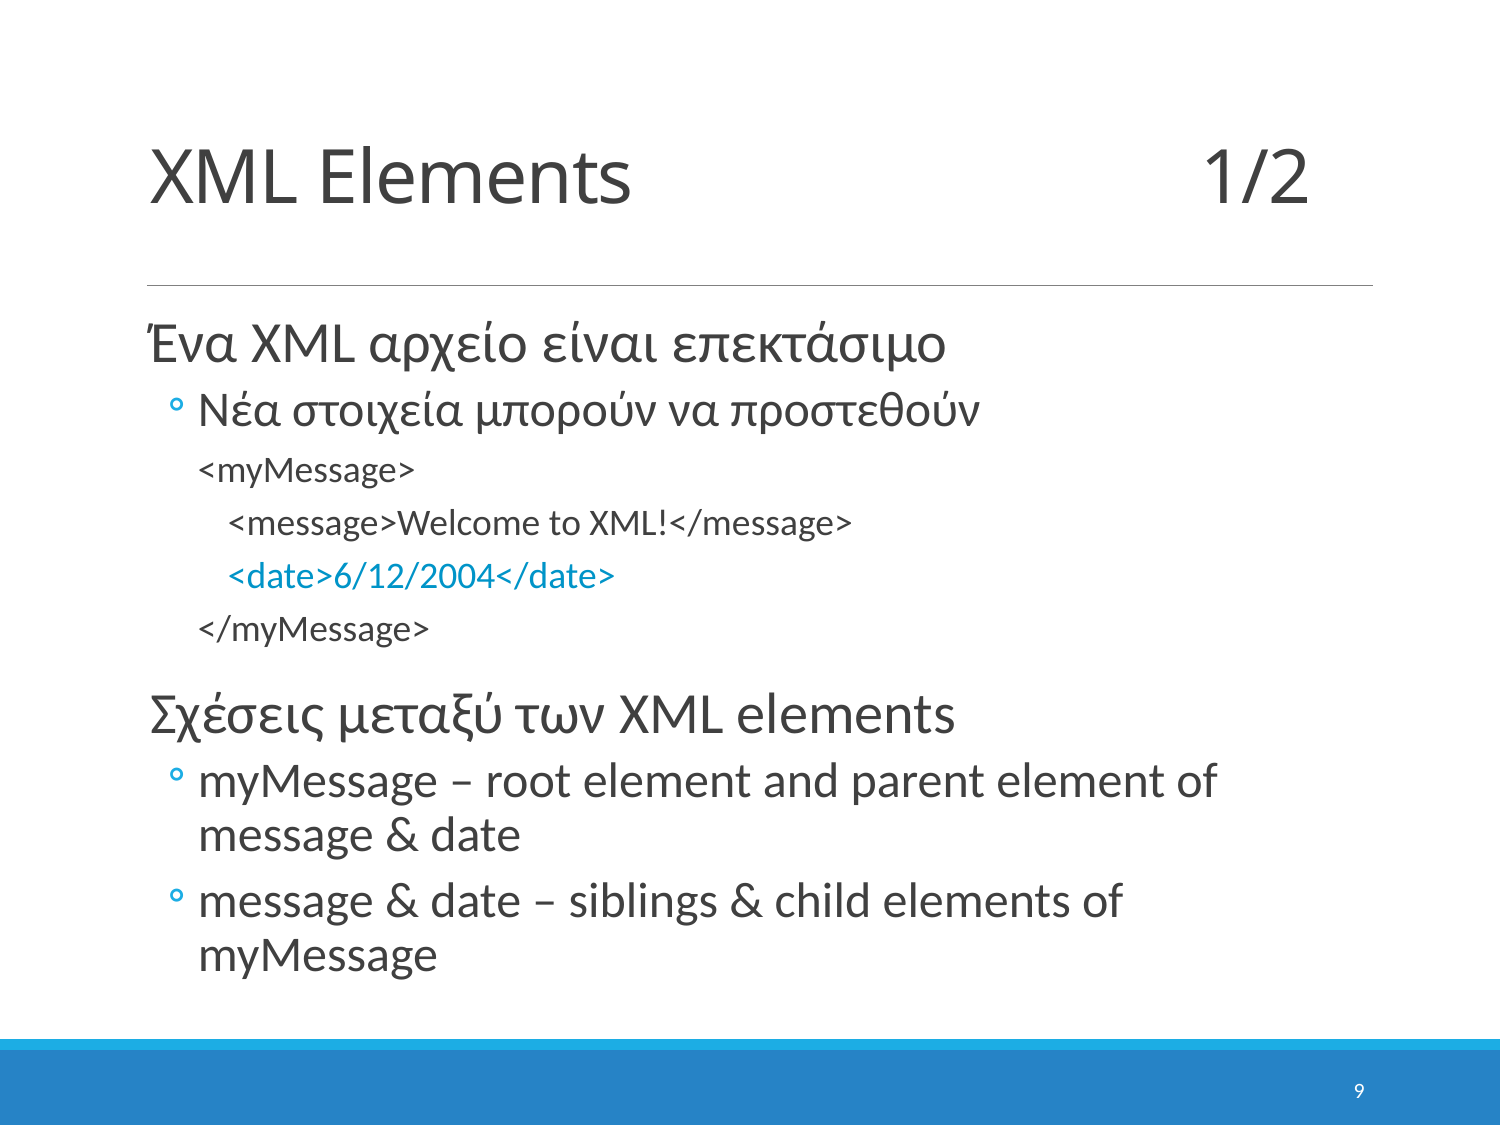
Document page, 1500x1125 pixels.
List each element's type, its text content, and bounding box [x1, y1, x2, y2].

list Ένα XML αρχείο είναι επεκτάσιμο Νέα στοιχεία μπορούν να προστεθούν <myMessage> <message>Welcome to XML!</message> <date>6/12/2004</date> </myMessage> Σχέσεις μεταξύ των XML elements myMessage – root element and parent element of message & date message & date – siblings & child elements of myMessage [135, 304, 1373, 1029]
title XML Elements 1/2 [135, 43, 1373, 227]
slide_number 9 [1218, 1059, 1380, 1120]
